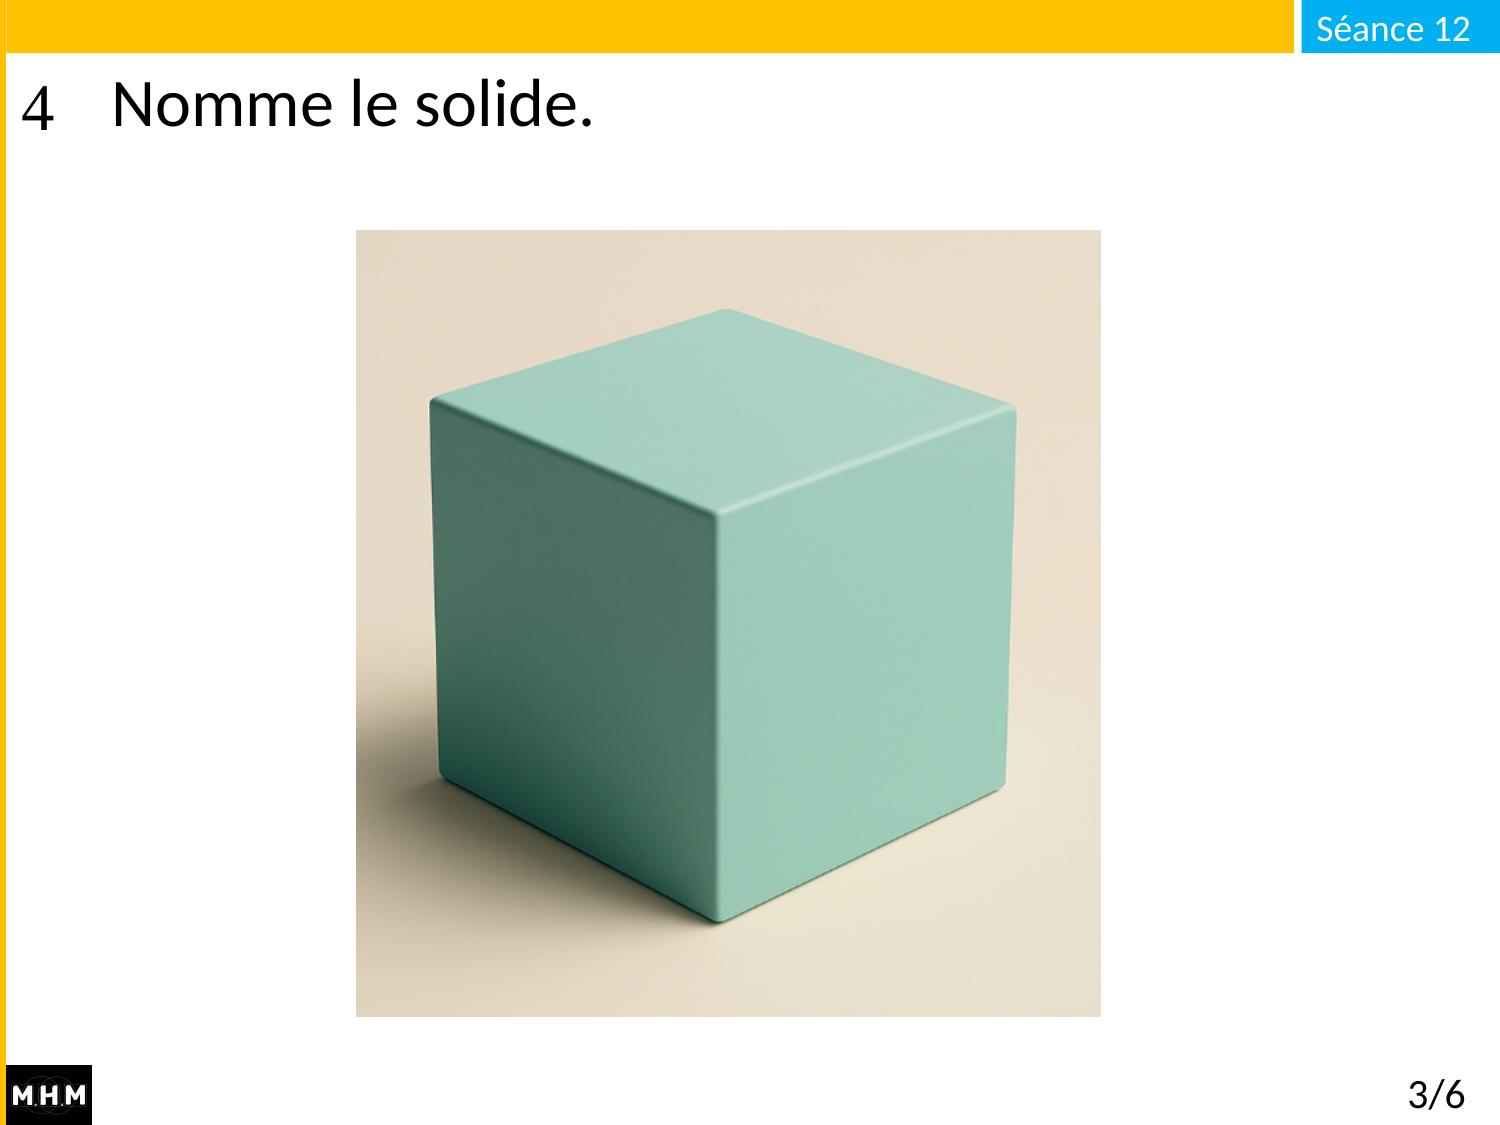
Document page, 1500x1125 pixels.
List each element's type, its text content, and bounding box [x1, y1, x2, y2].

picture [356, 230, 1101, 1017]
picture [6, 1065, 92, 1125]
title Nomme le solide. [96, 60, 1391, 150]
list 3/6 [1373, 1064, 1500, 1125]
